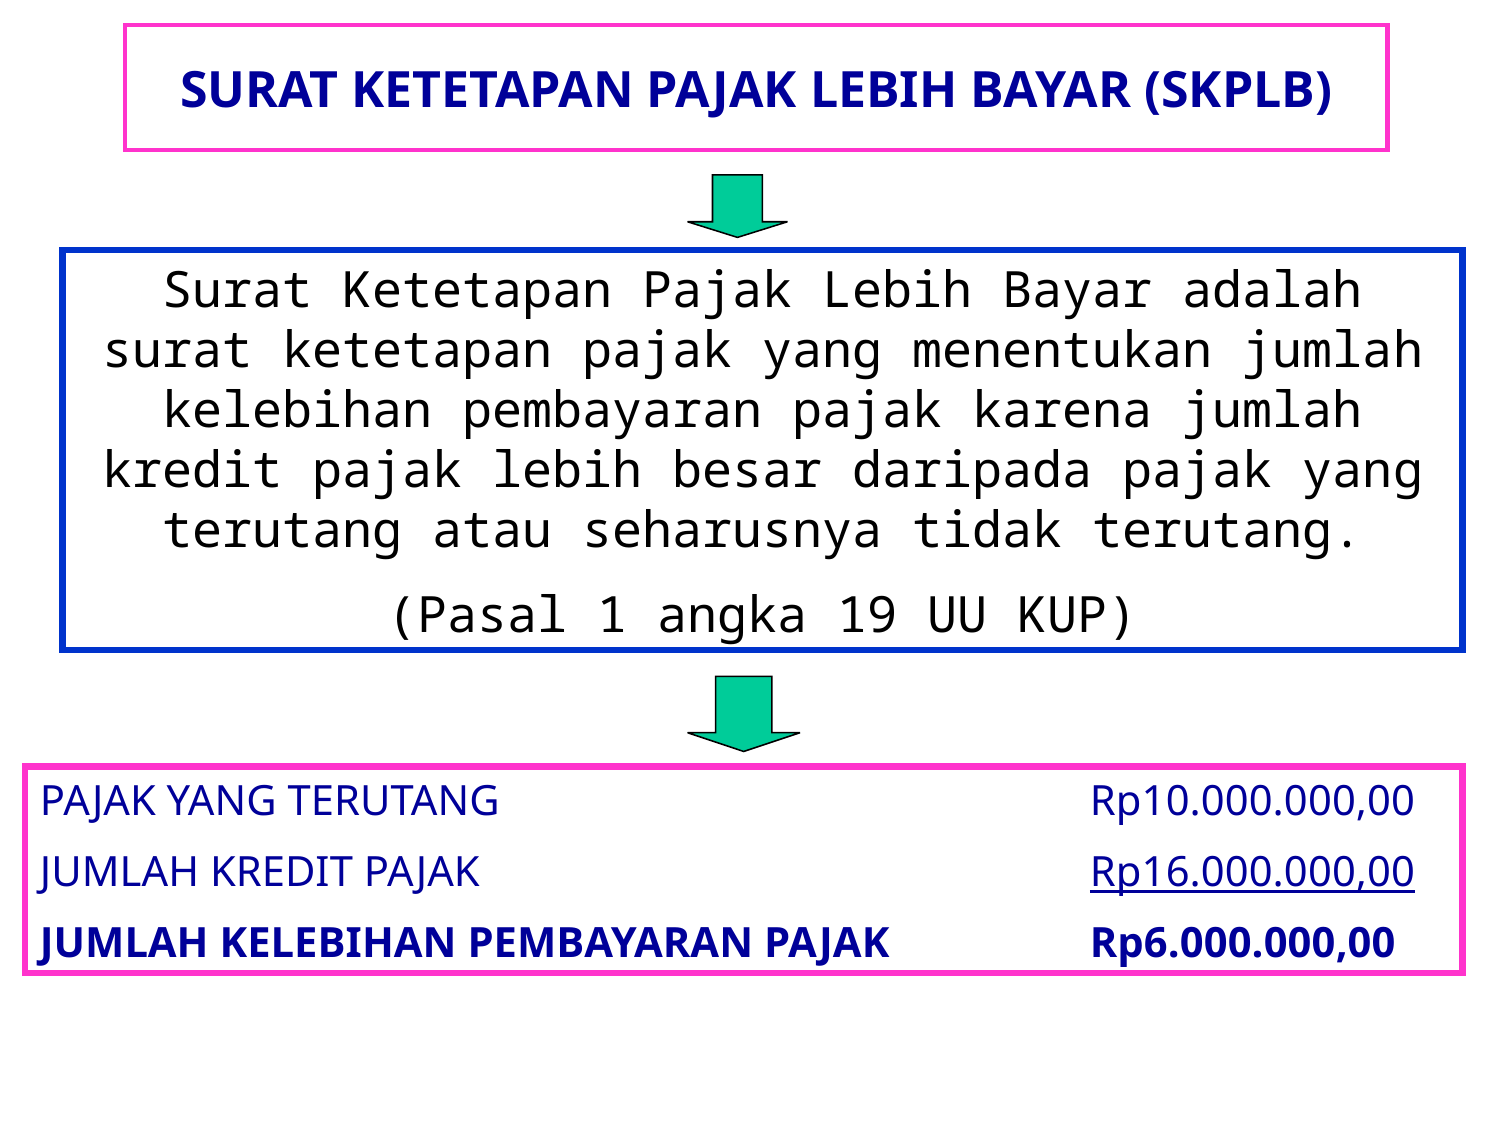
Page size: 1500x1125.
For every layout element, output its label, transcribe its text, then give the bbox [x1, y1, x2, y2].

text_box [687, 676, 801, 752]
title SURAT KETETAPAN PAJAK LEBIH BAYAR (SKPLB) [124, 24, 1388, 151]
text_box PAJAK YANG TERUTANG Rp10.000.000,00 JUMLAH KREDIT PAJAK Rp16.000.000,00 JUMLAH KELEBIHAN PEMBAYARAN PAJAK Rp6.000.000,00 [24, 766, 1463, 974]
text_box Surat Ketetapan Pajak Lebih Bayar adalah surat ketetapan pajak yang menentukan jumlah kelebihan pembayaran pajak karena jumlah kredit pajak lebih besar daripada pajak yang terutang atau seharusnya tidak terutang. (Pasal 1 angka 19 UU KUP) [62, 249, 1463, 650]
text_box [687, 174, 788, 238]
